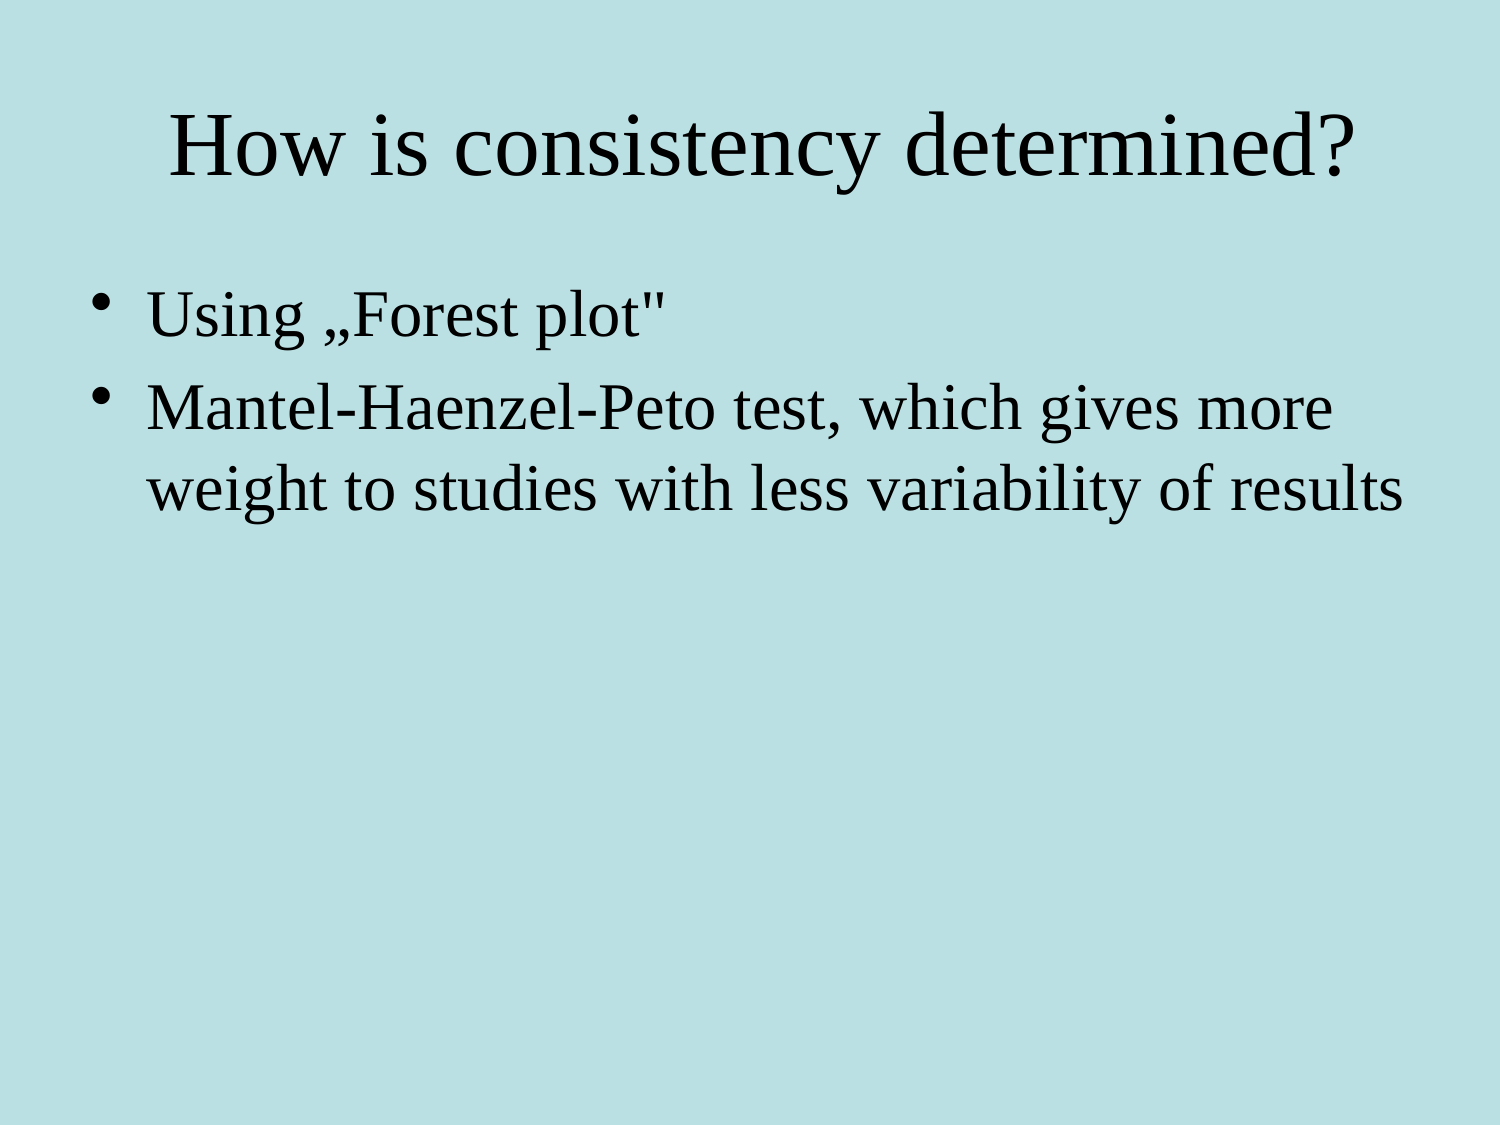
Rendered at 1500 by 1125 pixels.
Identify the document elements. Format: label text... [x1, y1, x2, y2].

title How is consistency determined? [75, 45, 1454, 233]
list Using „Forest plot" Mantel-Haenzel-Peto test, which gives more weight to studies with less variability of results [75, 262, 1425, 1005]
